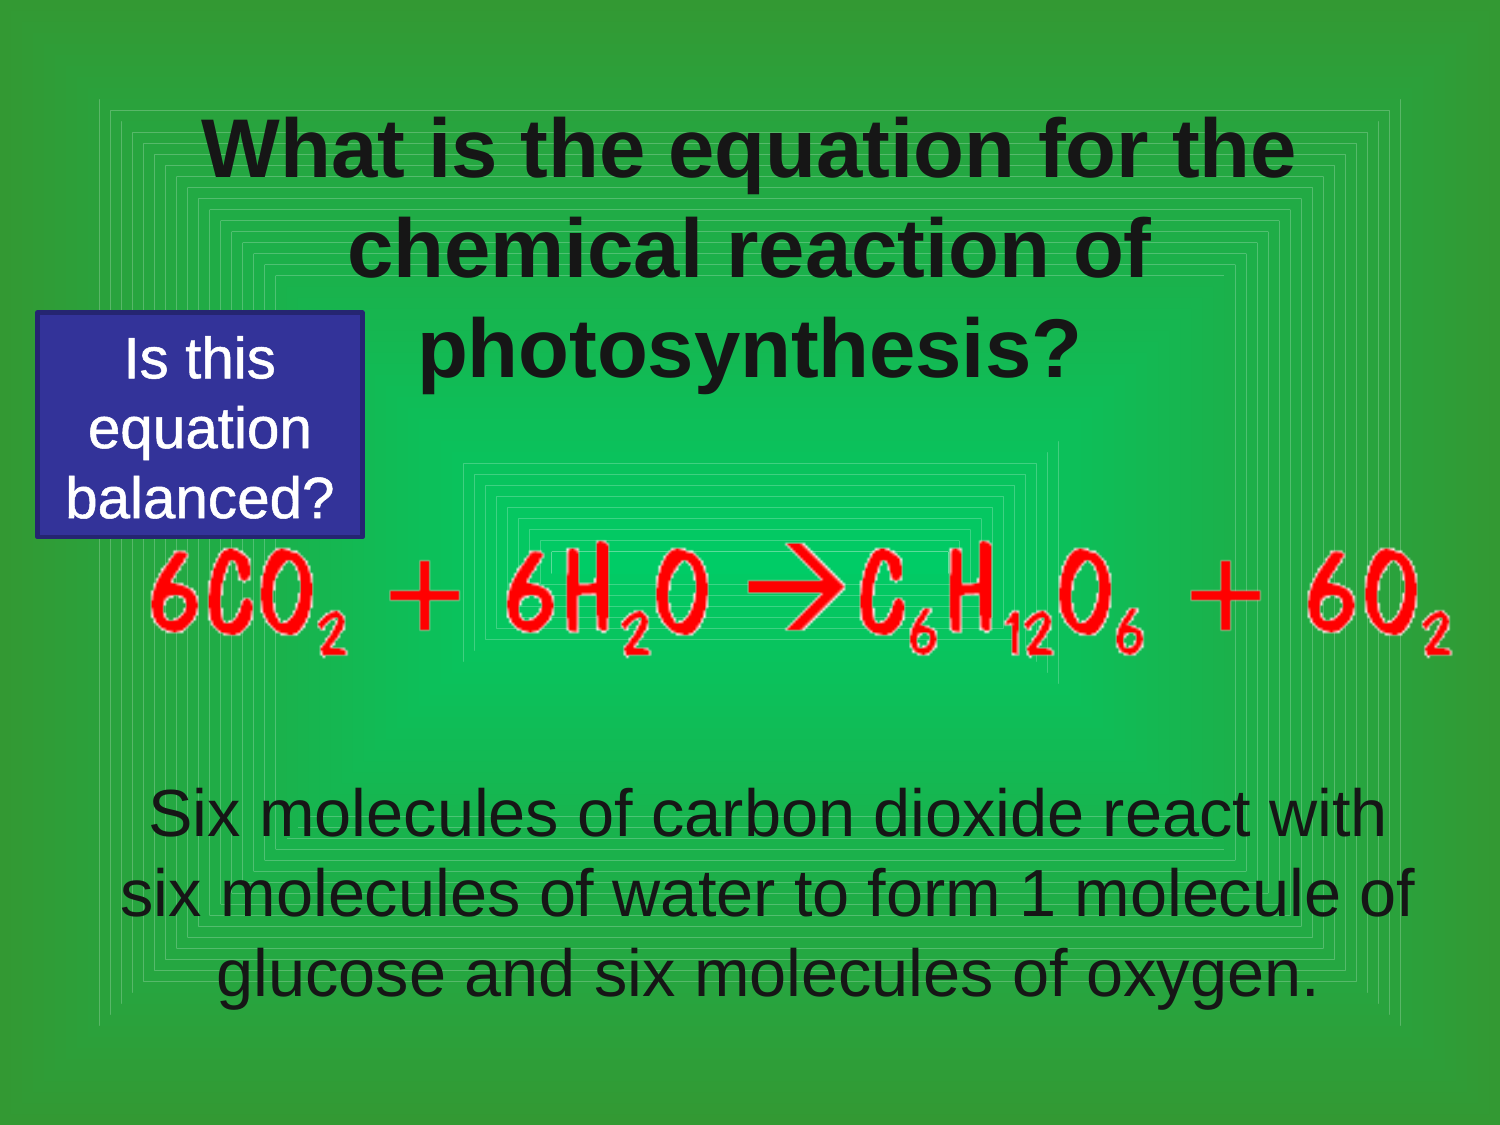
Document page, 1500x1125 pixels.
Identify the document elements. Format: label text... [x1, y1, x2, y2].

title What is the equation for the chemical reaction of photosynthesis? [74, 149, 1426, 338]
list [112, 474, 1500, 722]
text_box Is this equation balanced? [35, 310, 365, 539]
text_box Six molecules of carbon dioxide react with six molecules of water to form 1 molecule of glucose and six molecules of oxygen. [87, 762, 1450, 1018]
